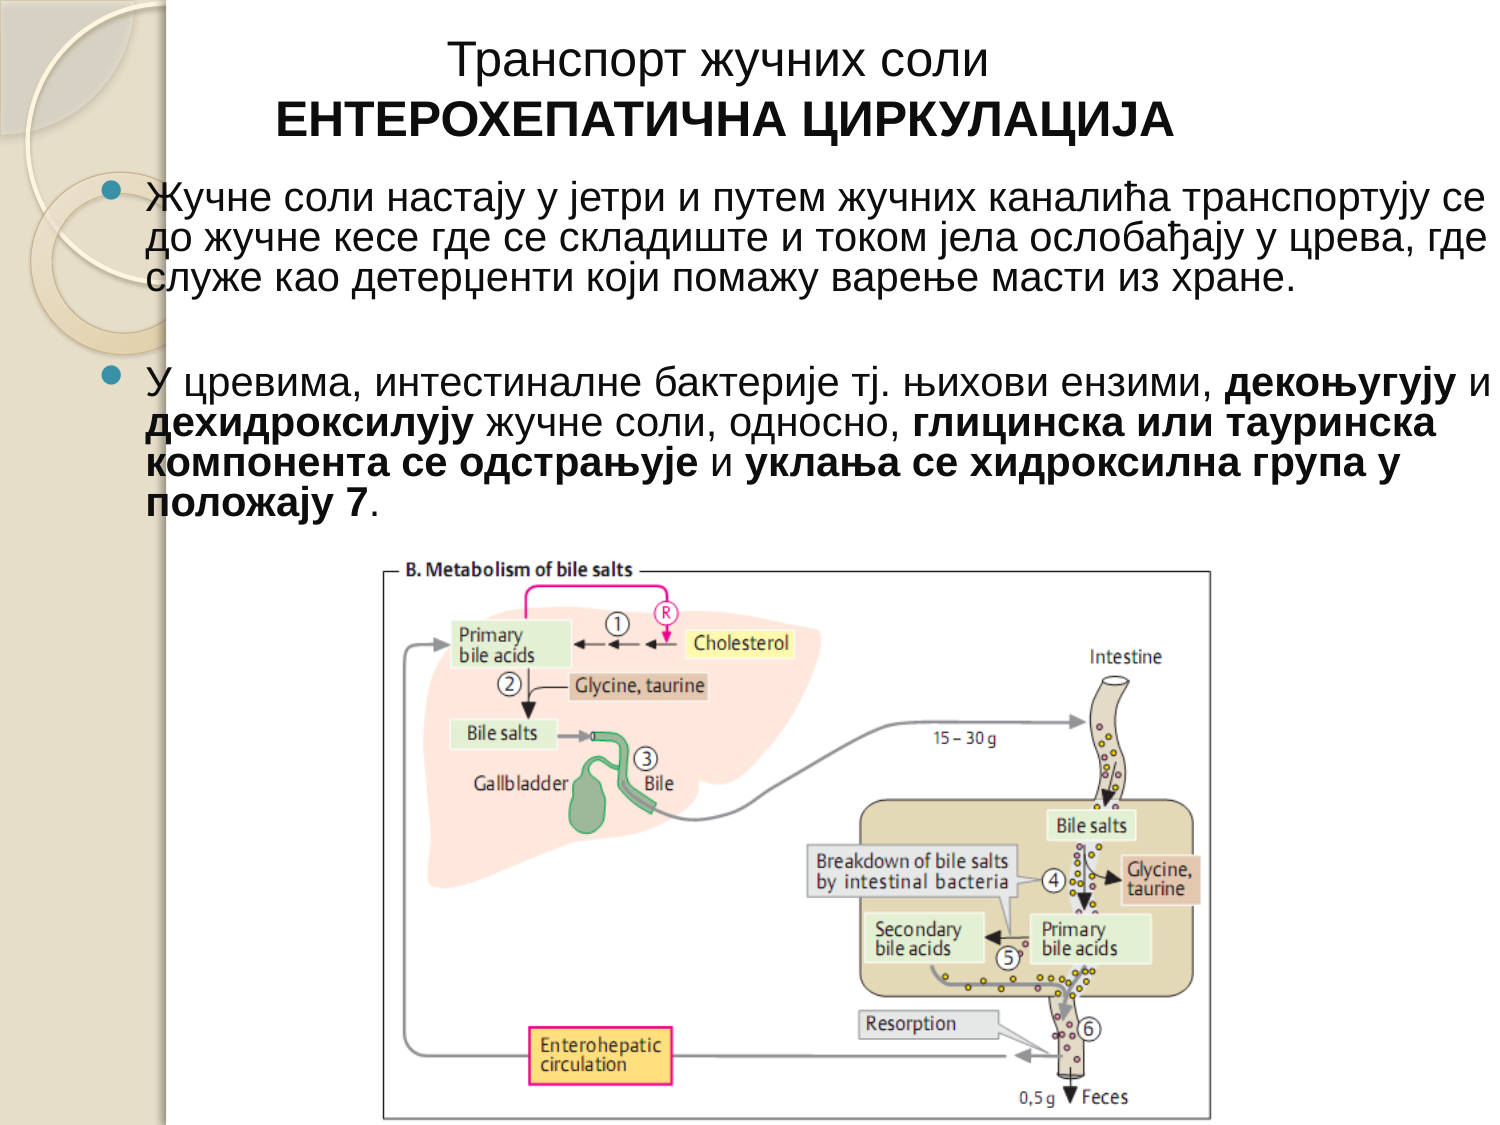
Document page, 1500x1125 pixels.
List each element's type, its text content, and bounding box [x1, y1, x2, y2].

text_box Жучне соли настају у јетри и путем жучних каналића транспортују се до жучне кесе где се складиште и током јела ослобађају у црева, где служе као детерџенти који помажу варење масти из хране. У цревима, интестиналне бактерије тј. њихови ензими, декоњугују и дехидроксилују жучне соли, односно, глицинска или тауринска компонента се одстрањује и уклања се хидроксилна група у положају 7. [70, 172, 1500, 1125]
text_box Транспорт жучних соли ЕНТЕРОХЕПАТИЧНА ЦИРКУЛАЦИЈА [260, 18, 1191, 154]
picture [371, 555, 1214, 1123]
